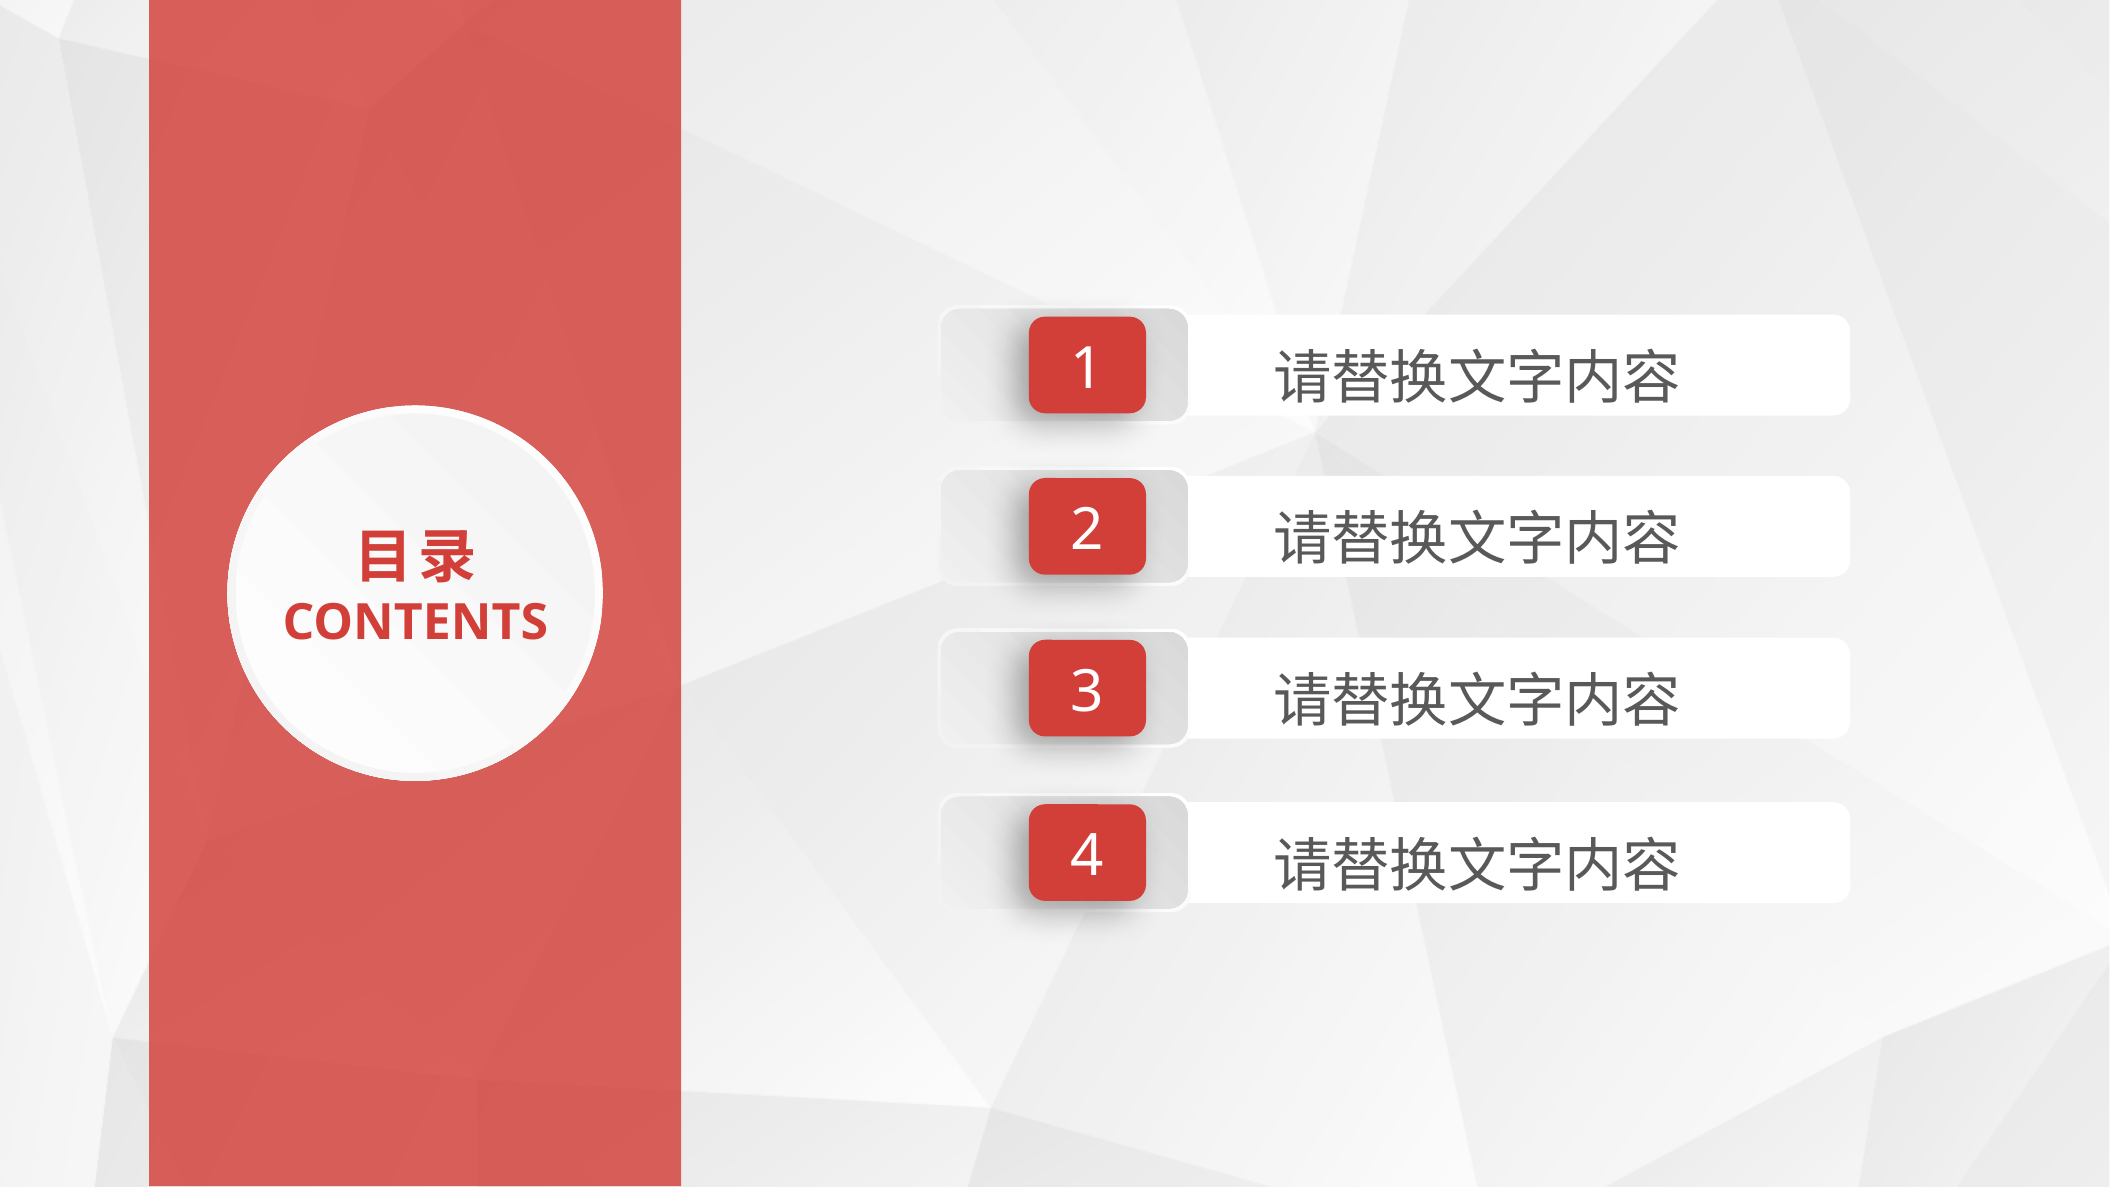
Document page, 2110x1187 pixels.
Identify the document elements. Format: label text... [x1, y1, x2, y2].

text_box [937, 793, 1191, 913]
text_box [937, 466, 1191, 586]
text_box [1191, 313, 1852, 417]
text_box [1191, 636, 1852, 740]
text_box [227, 405, 603, 781]
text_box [937, 628, 1191, 748]
picture [0, 0, 148, 1187]
picture [682, 0, 2110, 1187]
text_box 请替换文字内容 [1258, 480, 1697, 579]
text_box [937, 305, 1191, 425]
text_box [1191, 474, 1852, 579]
text_box [148, 0, 682, 1187]
text_box 请替换文字内容 [1258, 806, 1697, 905]
text_box 请替换文字内容 [1258, 641, 1697, 741]
text_box 请替换文字内容 [1258, 318, 1697, 418]
text_box [1191, 801, 1852, 905]
